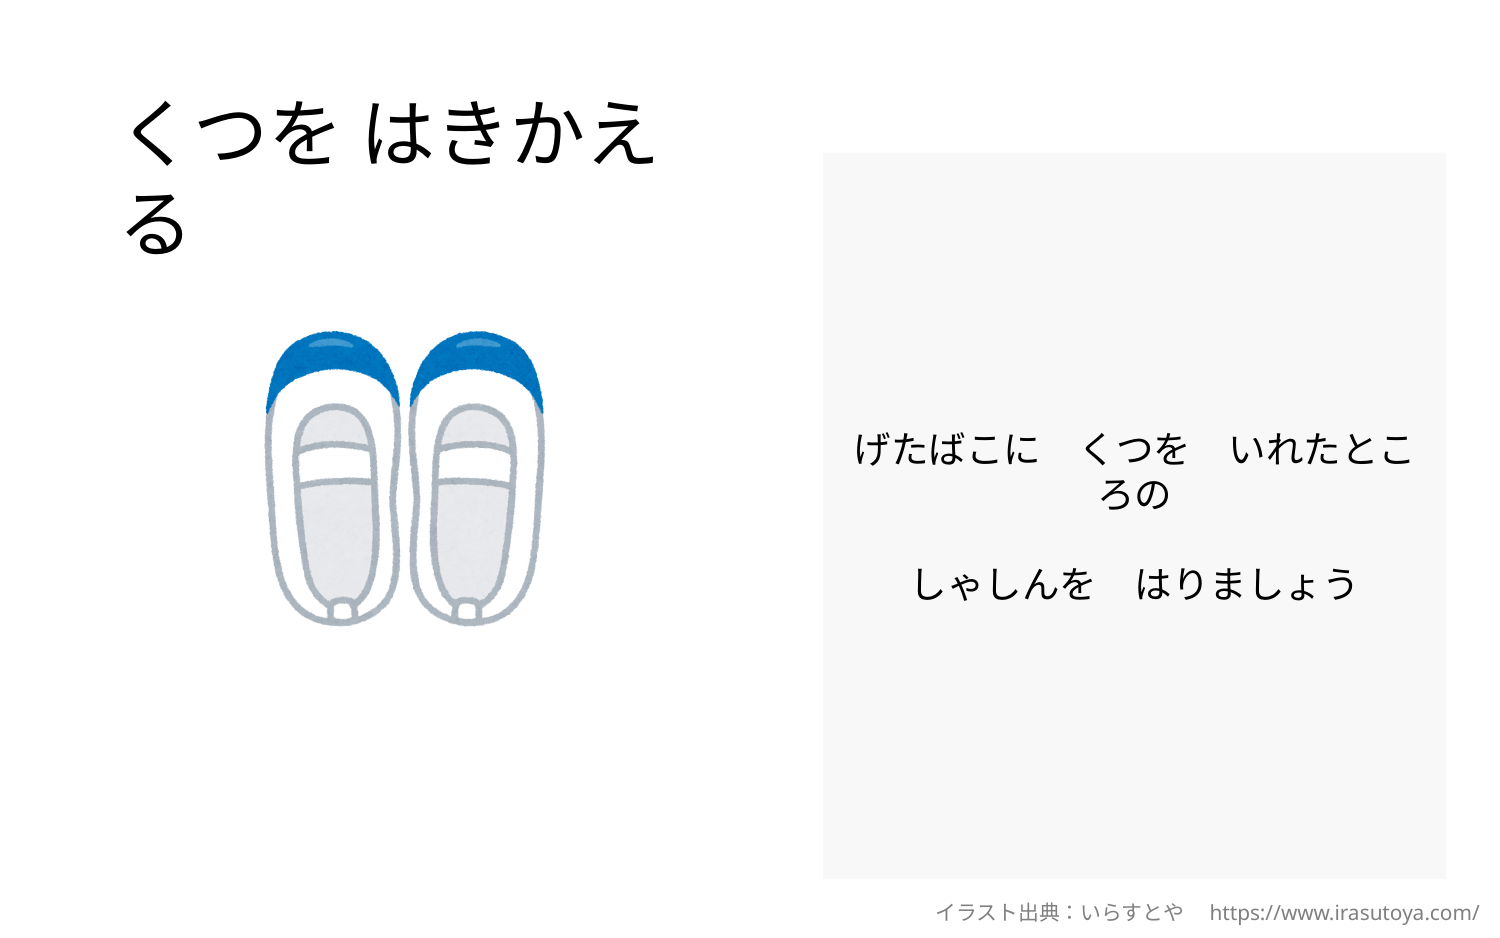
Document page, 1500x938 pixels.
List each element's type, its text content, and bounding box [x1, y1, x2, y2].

picture [256, 321, 554, 637]
text_box くつを はきかえる [104, 78, 701, 274]
text_box げたばこに くつを いれたところの しゃしんを はりましょう [823, 152, 1447, 880]
